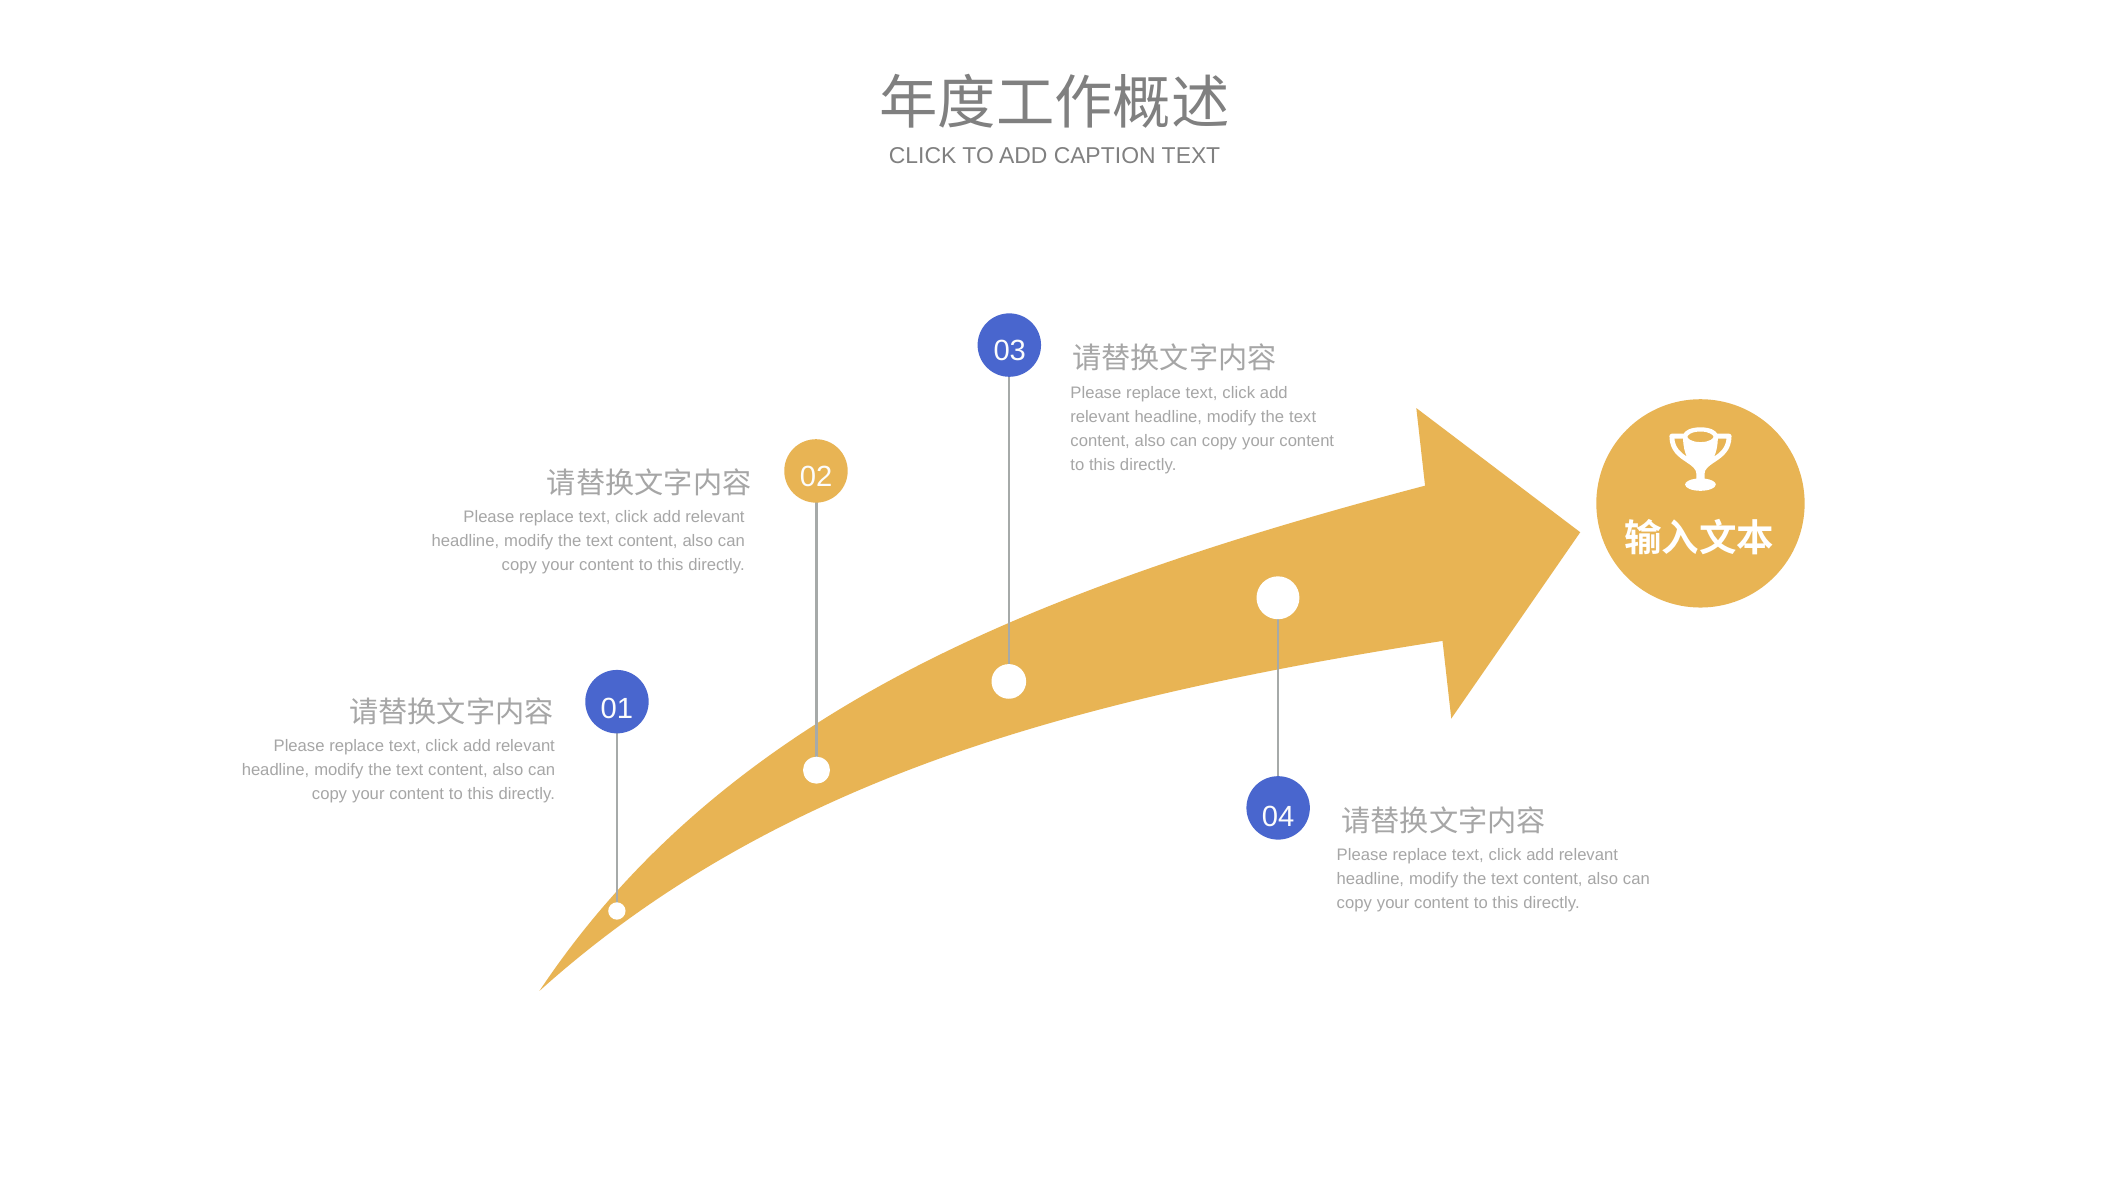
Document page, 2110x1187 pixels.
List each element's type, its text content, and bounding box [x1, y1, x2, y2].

text_box 请替换文字内容 [315, 686, 554, 729]
text_box 请替换文字内容 [1072, 332, 1294, 375]
text_box [539, 408, 1581, 991]
text_box [1261, 835, 1295, 840]
text_box 03 [990, 321, 1030, 369]
text_box 输入文本 [1622, 499, 1776, 561]
text_box [977, 313, 1042, 377]
text_box 02 [796, 447, 836, 495]
text_box CLICK TO ADD CAPTION TEXT [865, 140, 1245, 168]
text_box Please replace text, click add relevant headline, modify the text content, also can copy your content to this directly. [1336, 839, 1676, 912]
text_box [1246, 776, 1310, 833]
text_box Please replace text, click add relevant headline, modify the text content, also can copy your content to this directly. [406, 501, 746, 574]
text_box [803, 756, 831, 784]
text_box [1669, 427, 1732, 491]
text_box 请替换文字内容 [494, 457, 752, 500]
text_box [991, 664, 1027, 699]
text_box Please replace text, click add relevant headline, modify the text content, also can copy your content to this directly. [216, 730, 556, 803]
text_box [585, 669, 649, 734]
text_box 年度工作概述 [865, 65, 1245, 136]
text_box Please replace text, click add relevant headline, modify the text content, also can copy your content to this directly. [1070, 378, 1352, 474]
text_box 04 [1258, 787, 1298, 835]
text_box [1596, 399, 1805, 608]
text_box 01 [597, 680, 637, 727]
text_box [784, 439, 848, 503]
text_box [608, 902, 626, 920]
text_box 请替换文字内容 [1341, 795, 1563, 838]
text_box [1256, 576, 1300, 620]
